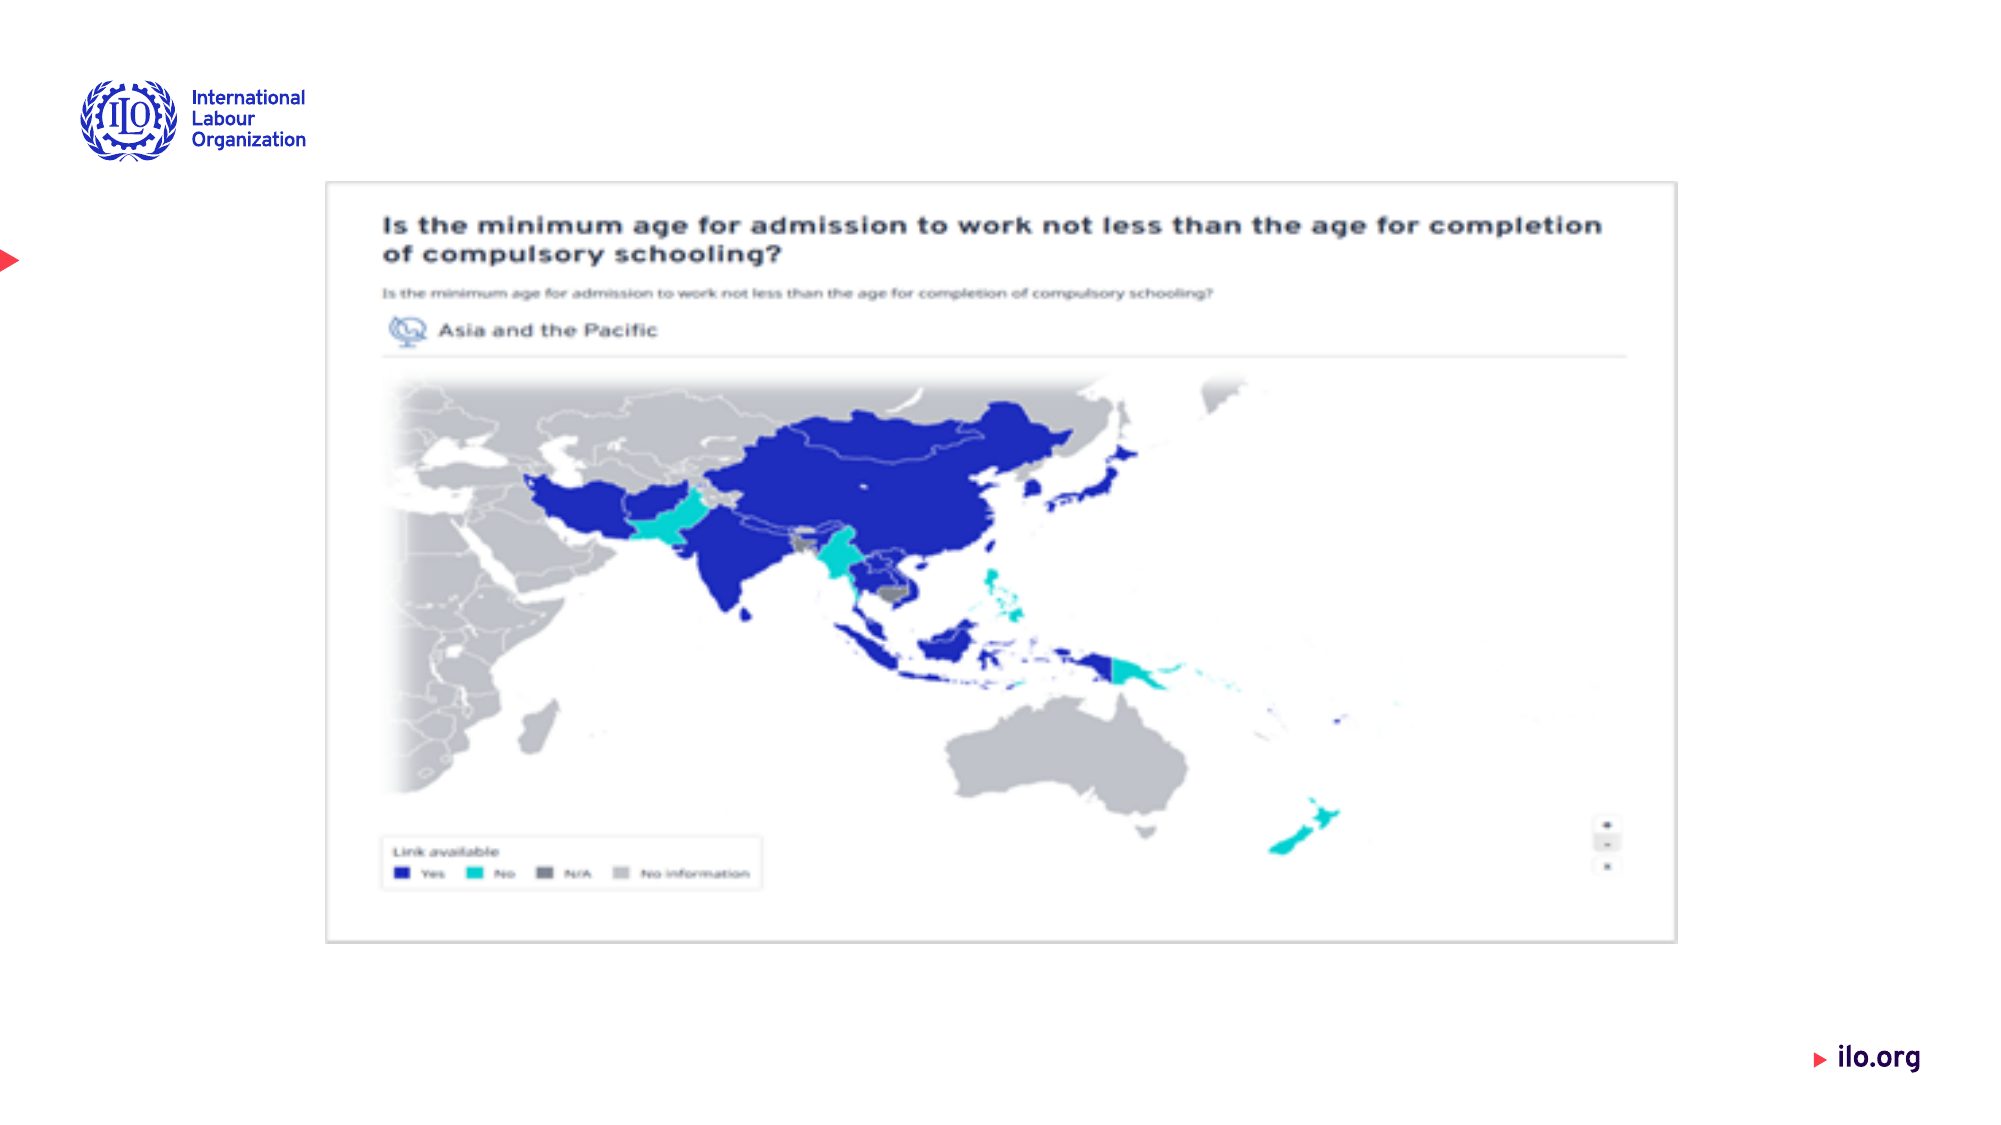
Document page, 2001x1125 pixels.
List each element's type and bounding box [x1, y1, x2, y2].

picture [325, 181, 1678, 944]
